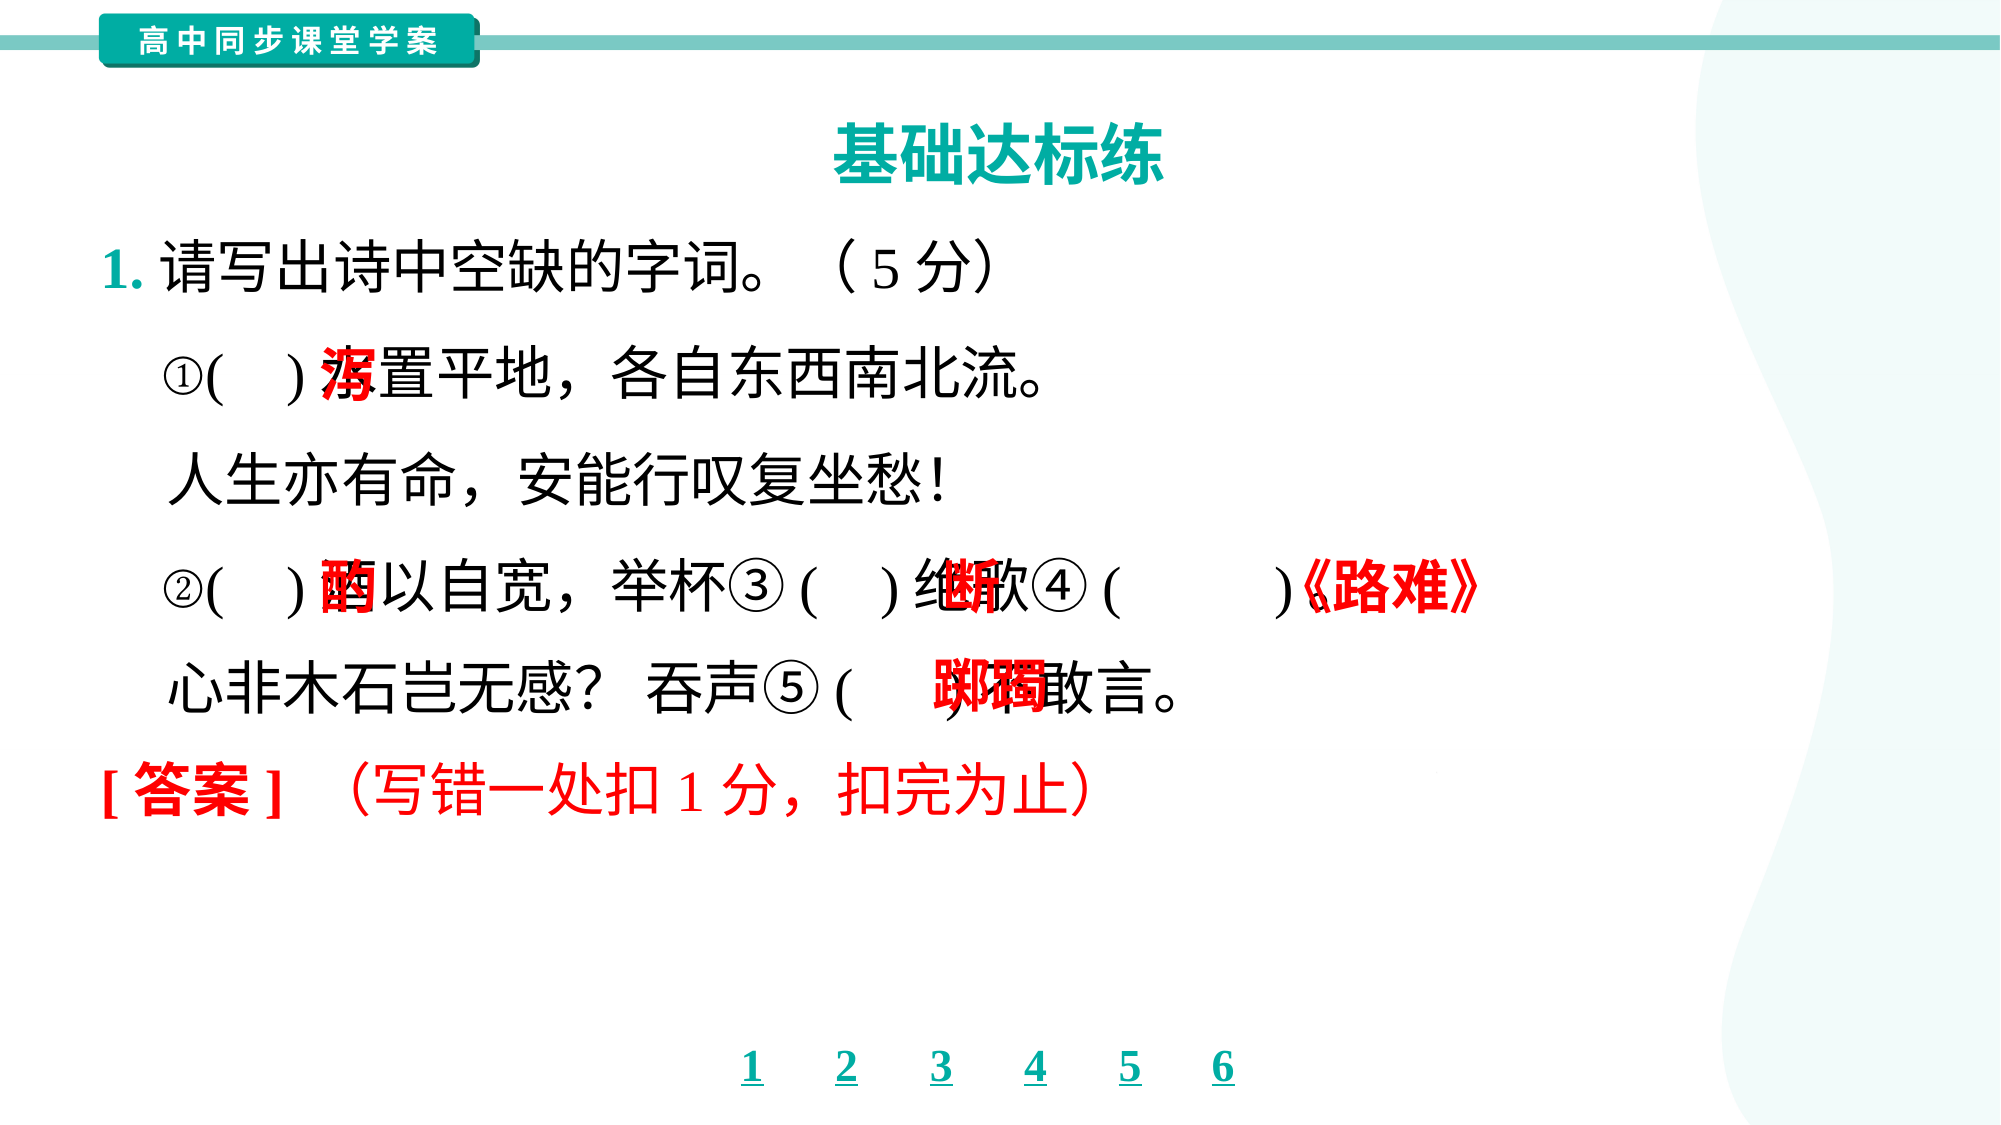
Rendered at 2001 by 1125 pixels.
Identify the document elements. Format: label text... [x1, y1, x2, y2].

text_box 基础达标练 [100, 76, 1899, 193]
text_box 《路难》 [1252, 513, 1530, 608]
text_box 酌 [298, 513, 400, 608]
text_box [答案] （写错一处扣1分，扣完为止） [100, 718, 1899, 811]
text_box 踯躅 [910, 616, 1071, 708]
text_box 1.请写出诗中空缺的字词。（5分） ①( )水置平地，各自东西南北流。 人生亦有命，安能行叹复坐愁！ ②( )酒以自宽，举杯③( )绝歌④( )。 心非木石岂无感？ 吞声⑤( )不敢言。 [100, 193, 1899, 710]
text_box 泻 [298, 301, 400, 396]
picture [0, 0, 2000, 1125]
text_box 断 [921, 513, 1023, 608]
